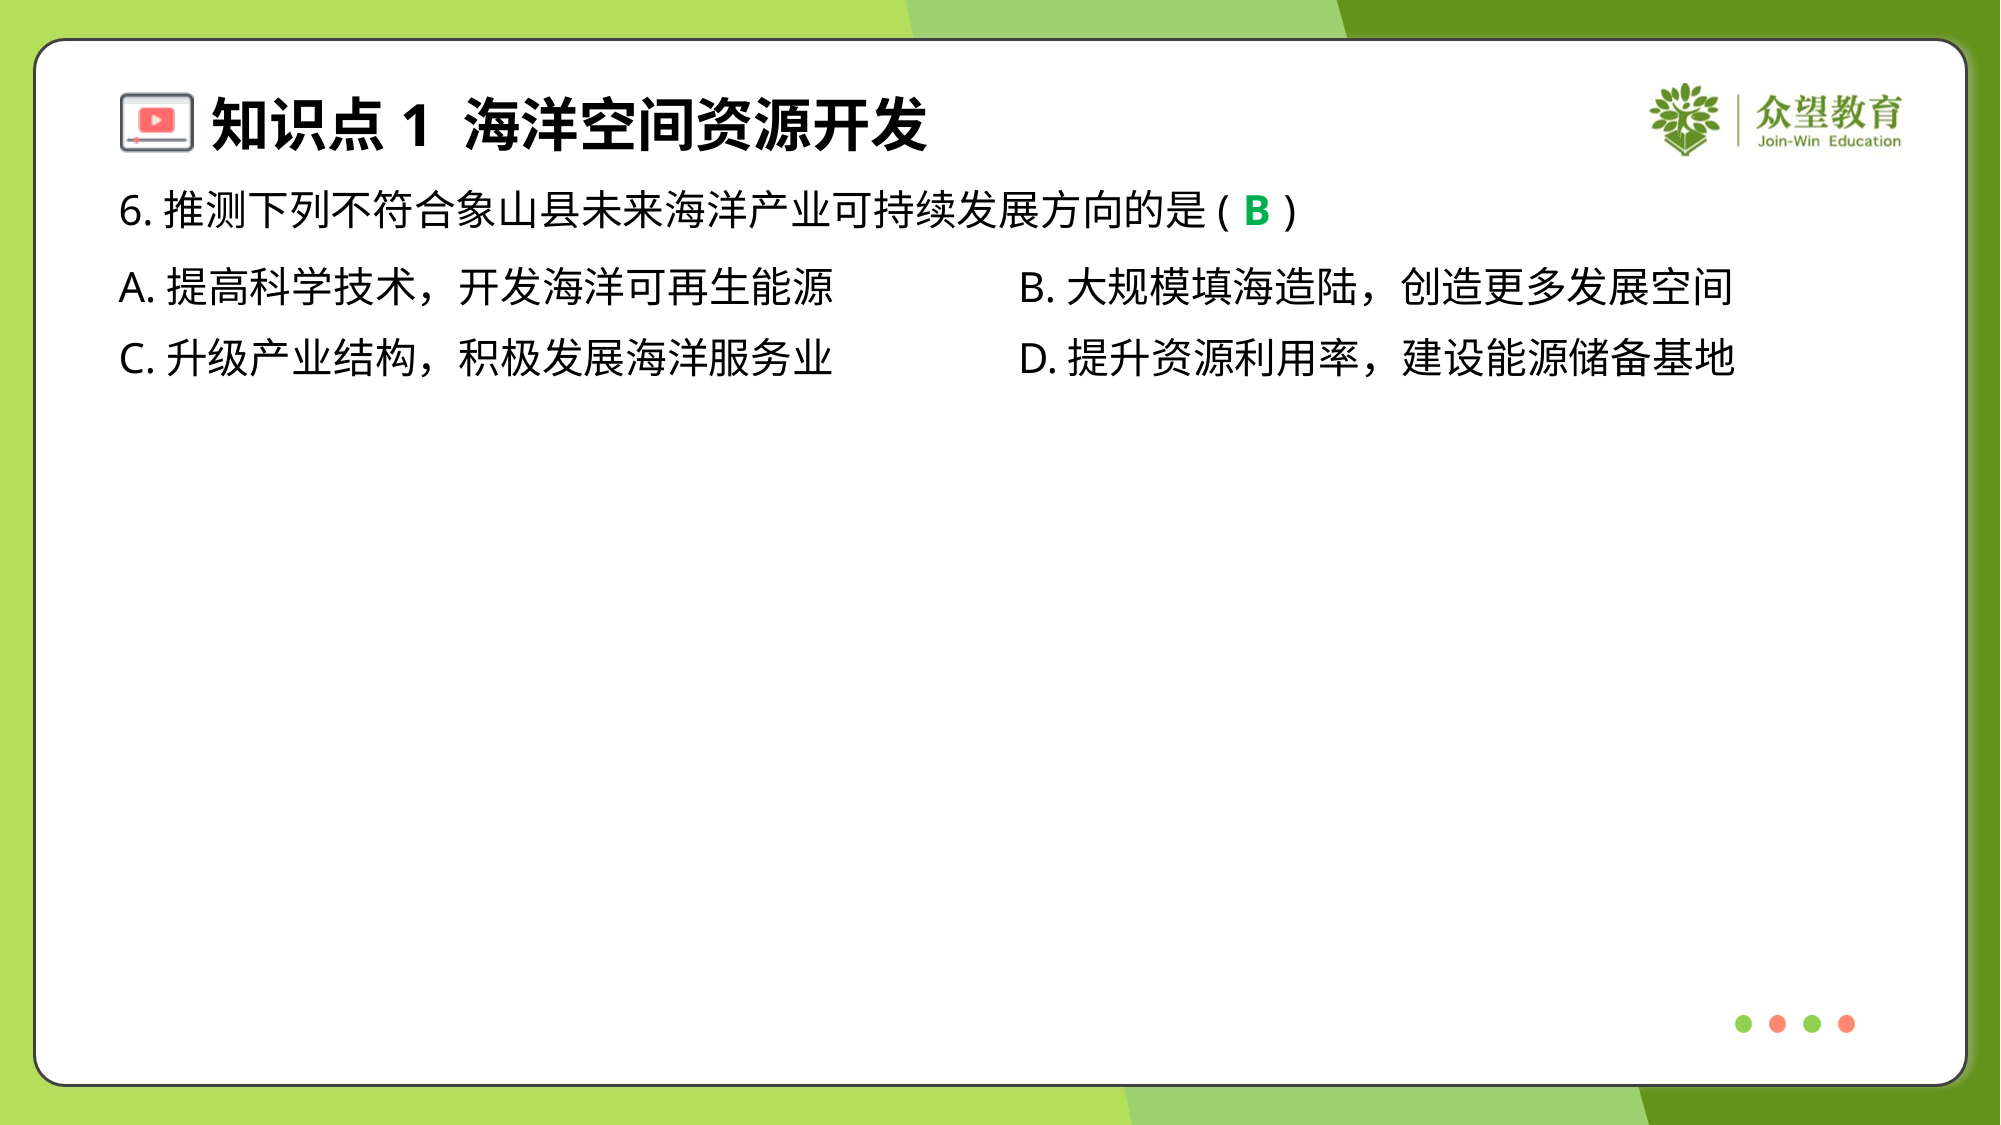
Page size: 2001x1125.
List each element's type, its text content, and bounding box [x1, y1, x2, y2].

text_box B [1227, 158, 1287, 226]
picture [0, 0, 2000, 1125]
text_box A.提高科学技术，开发海洋可再生能源 B.大规模填海造陆，创造更多发展空间 C.升级产业结构，积极发展海洋服务业 D.提升资源利用率，建设能源储备基地 [118, 235, 1883, 374]
text_box 6.推测下列不符合象山县未来海洋产业可持续发展方向的是( ) [1287, 158, 1883, 226]
text_box 6.推测下列不符合象山县未来海洋产业可持续发展方向的是( ) [118, 158, 1227, 226]
